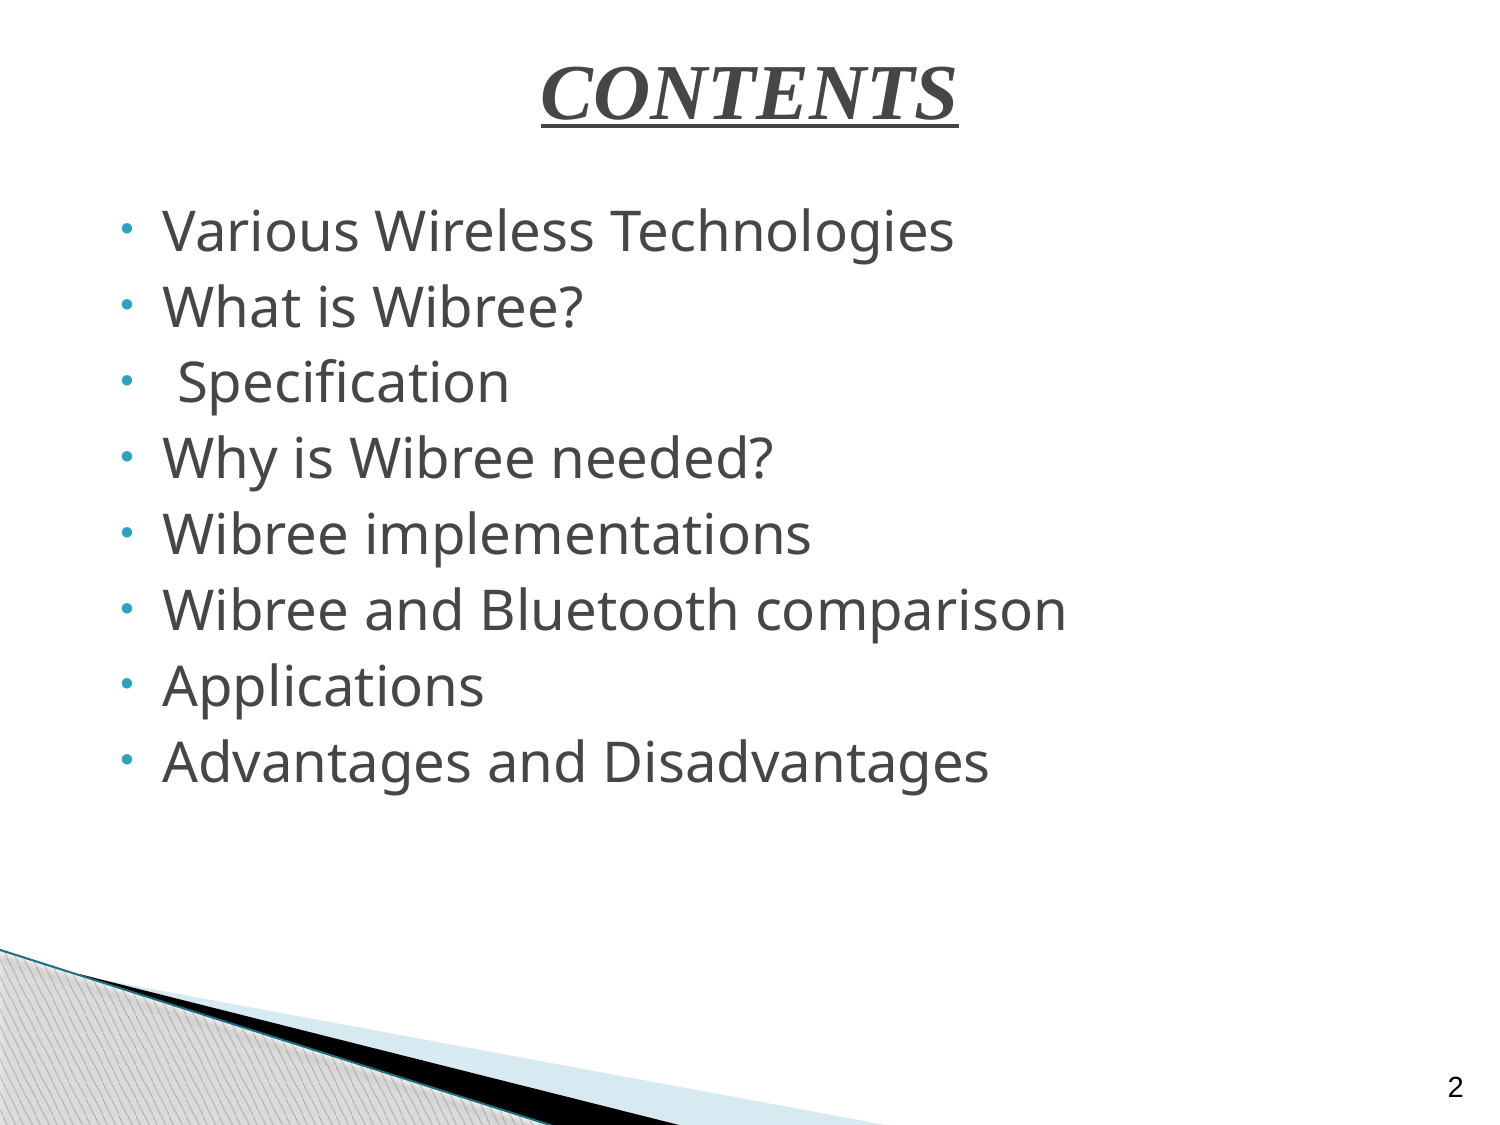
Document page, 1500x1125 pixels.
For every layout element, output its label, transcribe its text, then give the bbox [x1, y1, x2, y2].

slide_number 2 [1418, 1051, 1479, 1112]
list Various Wireless Technologies What is Wibree? Specification Why is Wibree needed? Wibree implementations Wibree and Bluetooth comparison Applications Advantages and Disadvantages [87, 187, 1438, 813]
title CONTENTS [0, 12, 1500, 163]
